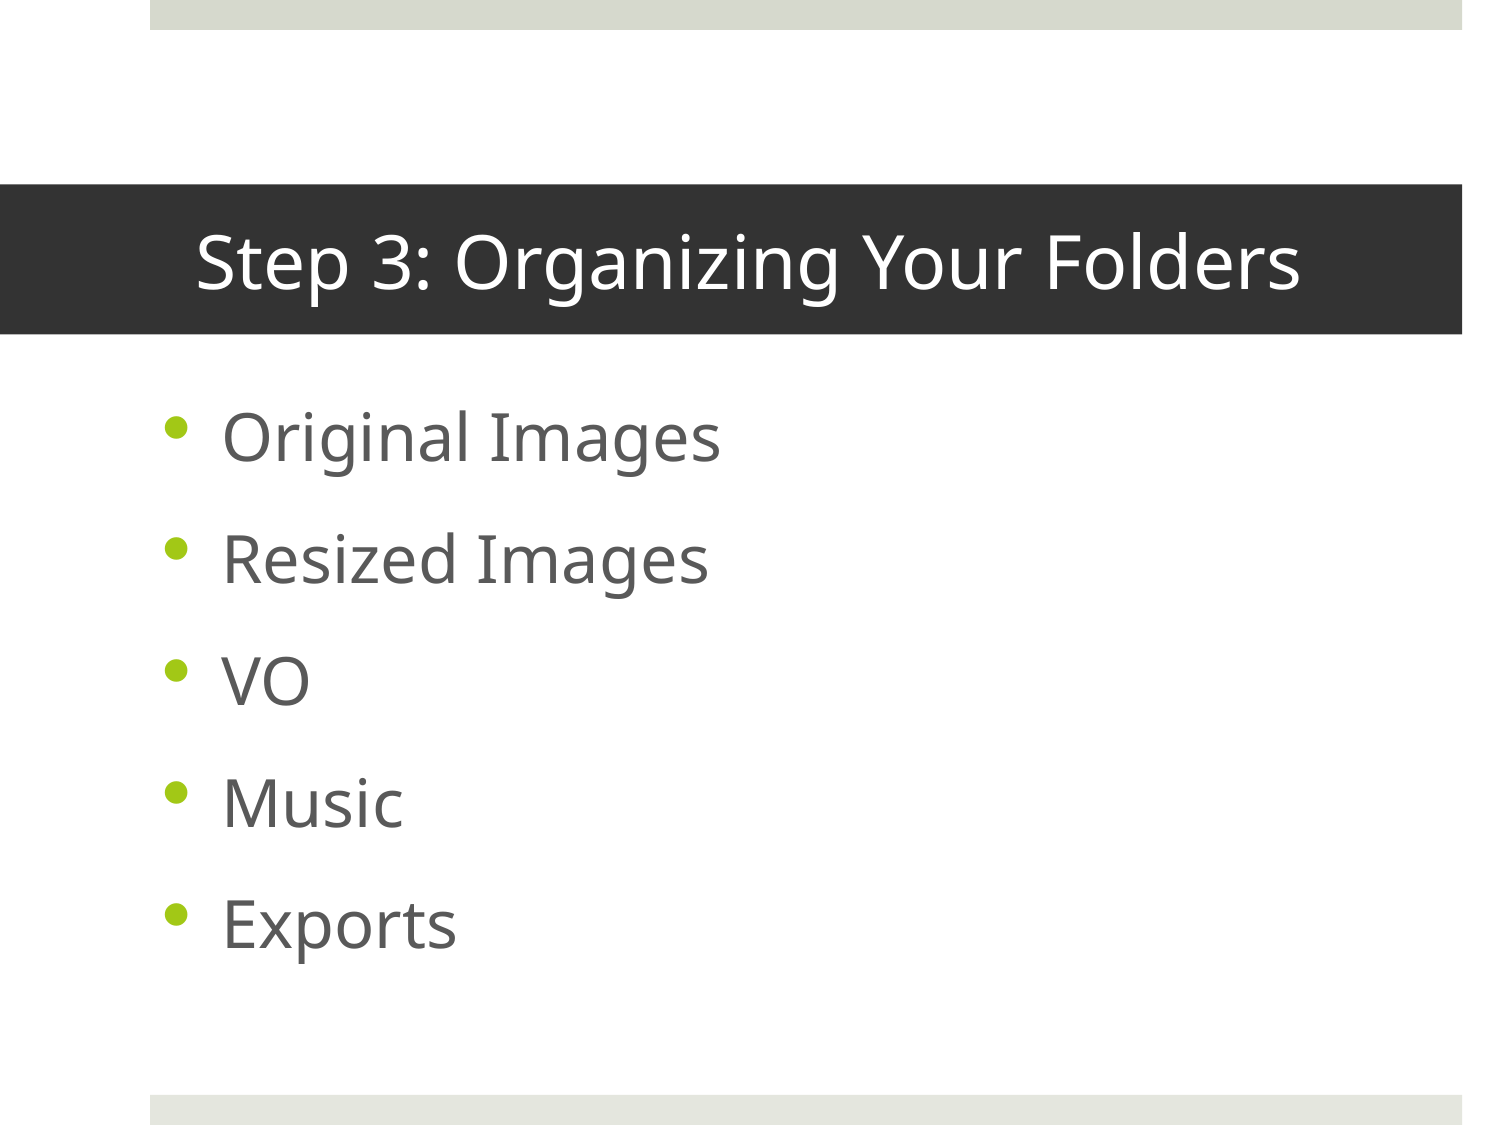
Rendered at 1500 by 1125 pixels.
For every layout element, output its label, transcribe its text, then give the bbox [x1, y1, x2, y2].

title Step 3: Organizing Your Folders [0, 184, 1463, 335]
list Original Images Resized Images VO Music Exports [150, 387, 1425, 988]
